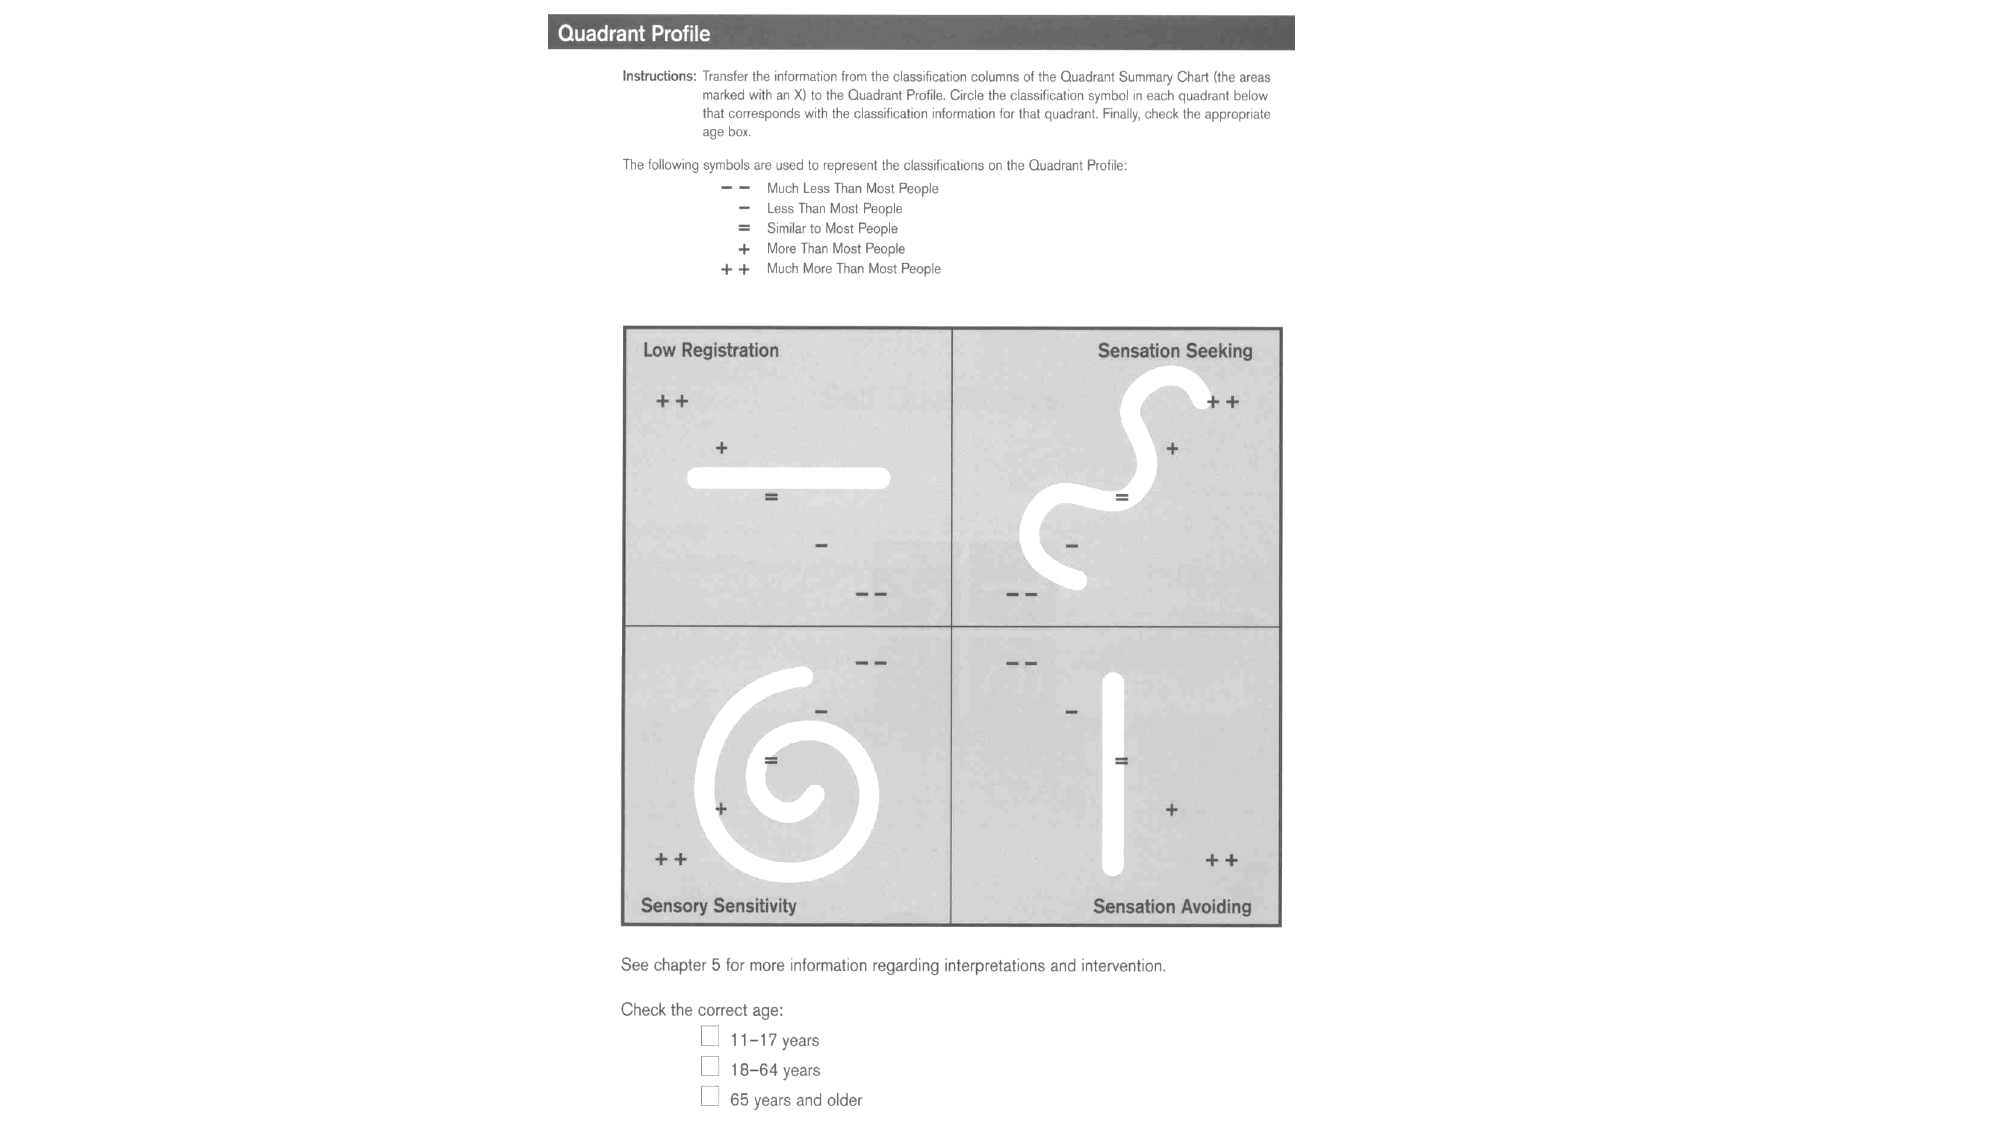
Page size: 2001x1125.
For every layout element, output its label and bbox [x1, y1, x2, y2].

text_box [548, 10, 1295, 1115]
